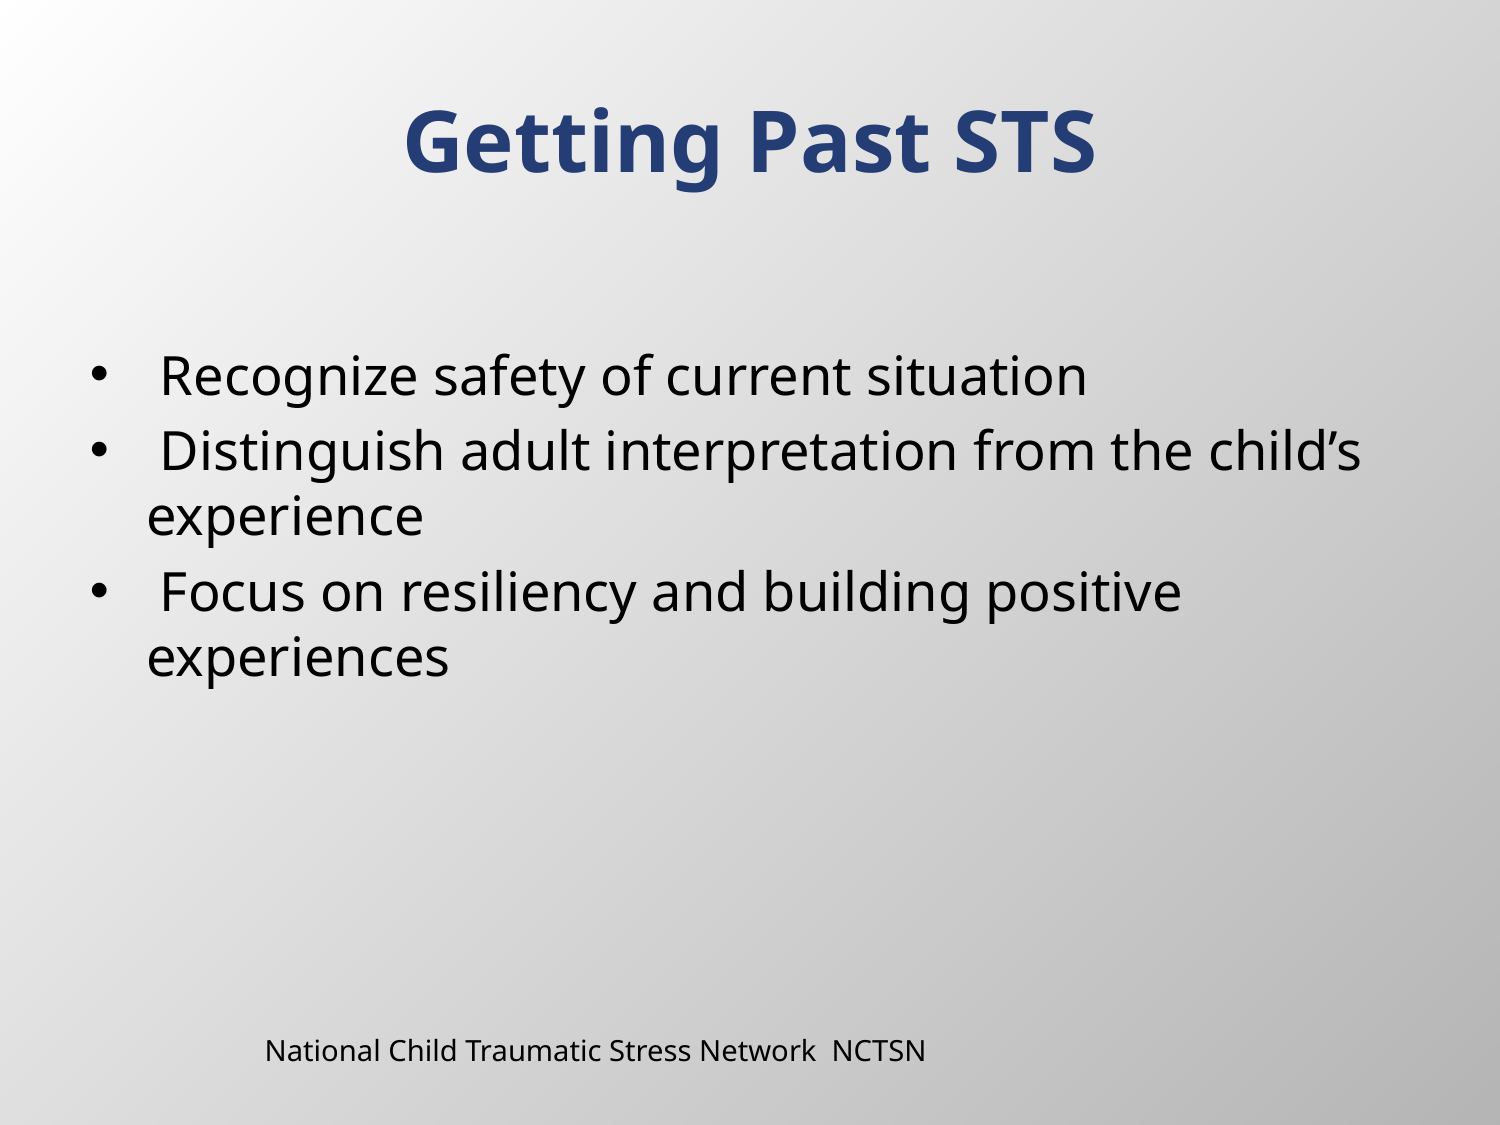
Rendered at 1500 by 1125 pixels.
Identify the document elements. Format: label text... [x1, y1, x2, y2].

list Recognize safety of current situation Distinguish adult interpretation from the child’s experience Focus on resiliency and building positive experiences [75, 262, 1425, 1035]
text_box National Child Traumatic Stress Network NCTSN [249, 1024, 1075, 1075]
title Getting Past STS [75, 45, 1425, 233]
